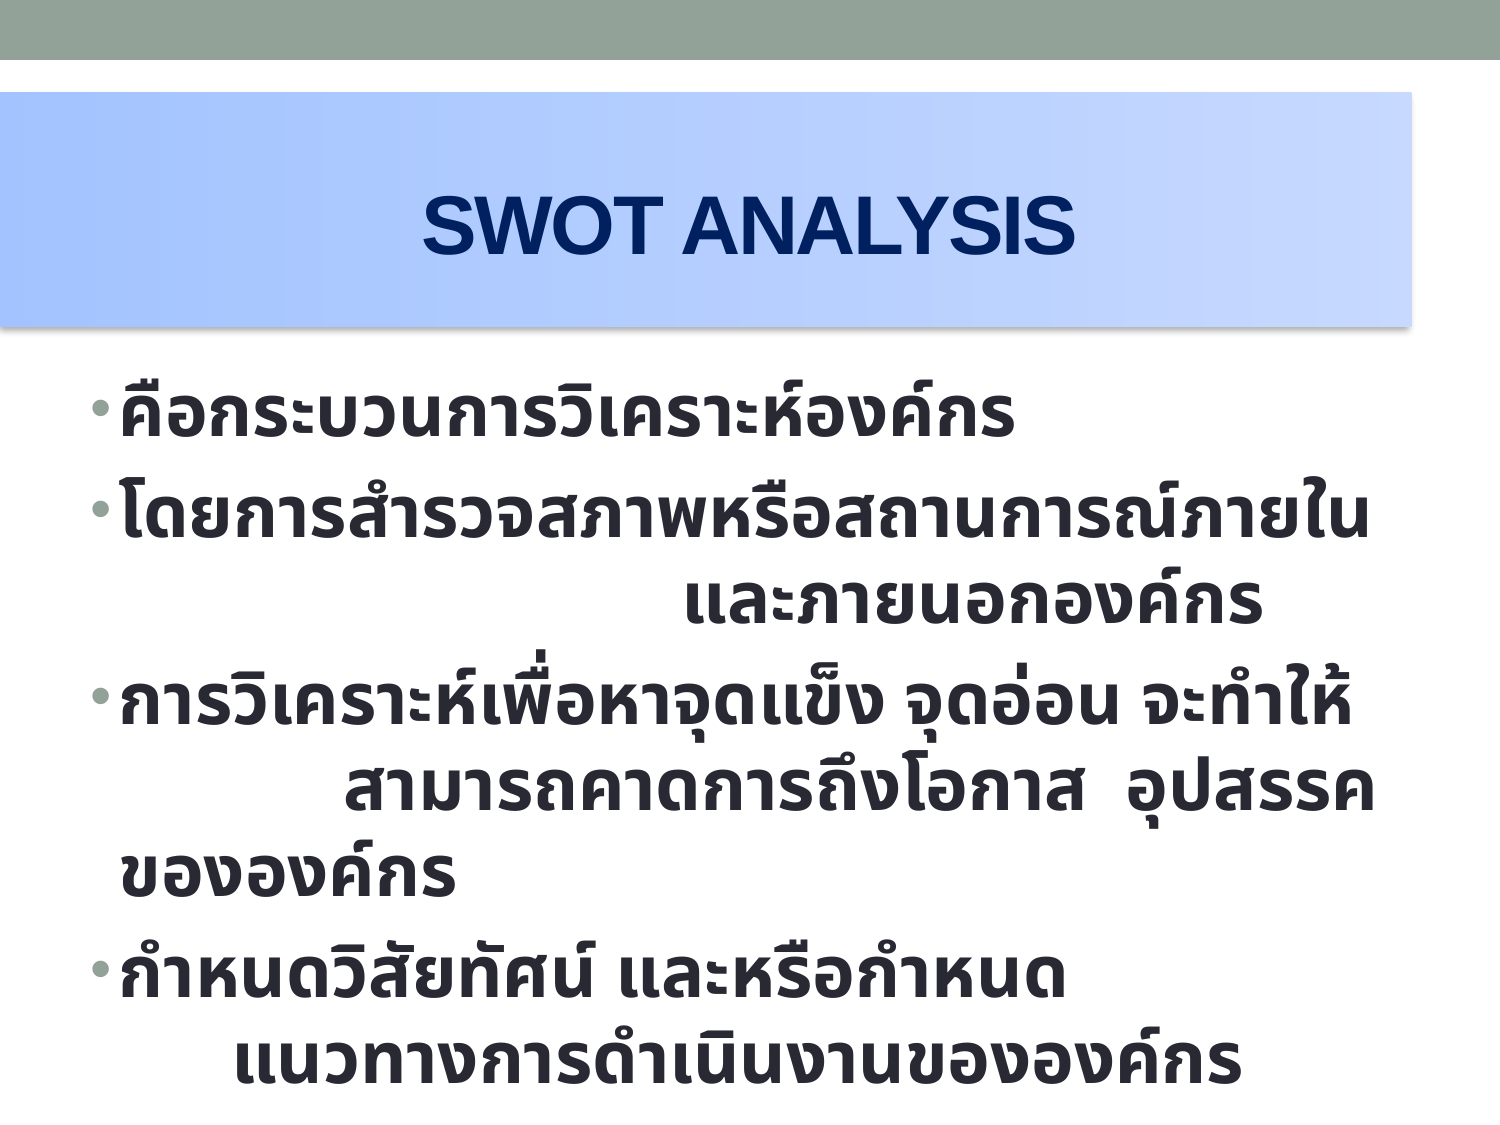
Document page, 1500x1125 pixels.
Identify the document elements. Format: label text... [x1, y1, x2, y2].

text_box [0, 91, 1414, 328]
list คือกระบวนการวิเคราะห์องค์กร โดยการสำรวจสภาพหรือสถานการณ์ภายใน และภายนอกองค์กร การวิเคราะห์เพื่อหาจุดแข็ง จุดอ่อน จะทำให้ สามารถคาดการถึงโอกาส อุปสรรคขององค์กร กำหนดวิสัยทัศน์ และหรือกำหนด แนวทางการดำเนินงานขององค์กร [75, 356, 1425, 1118]
title SWOT ANALYSIS [75, 140, 1425, 303]
